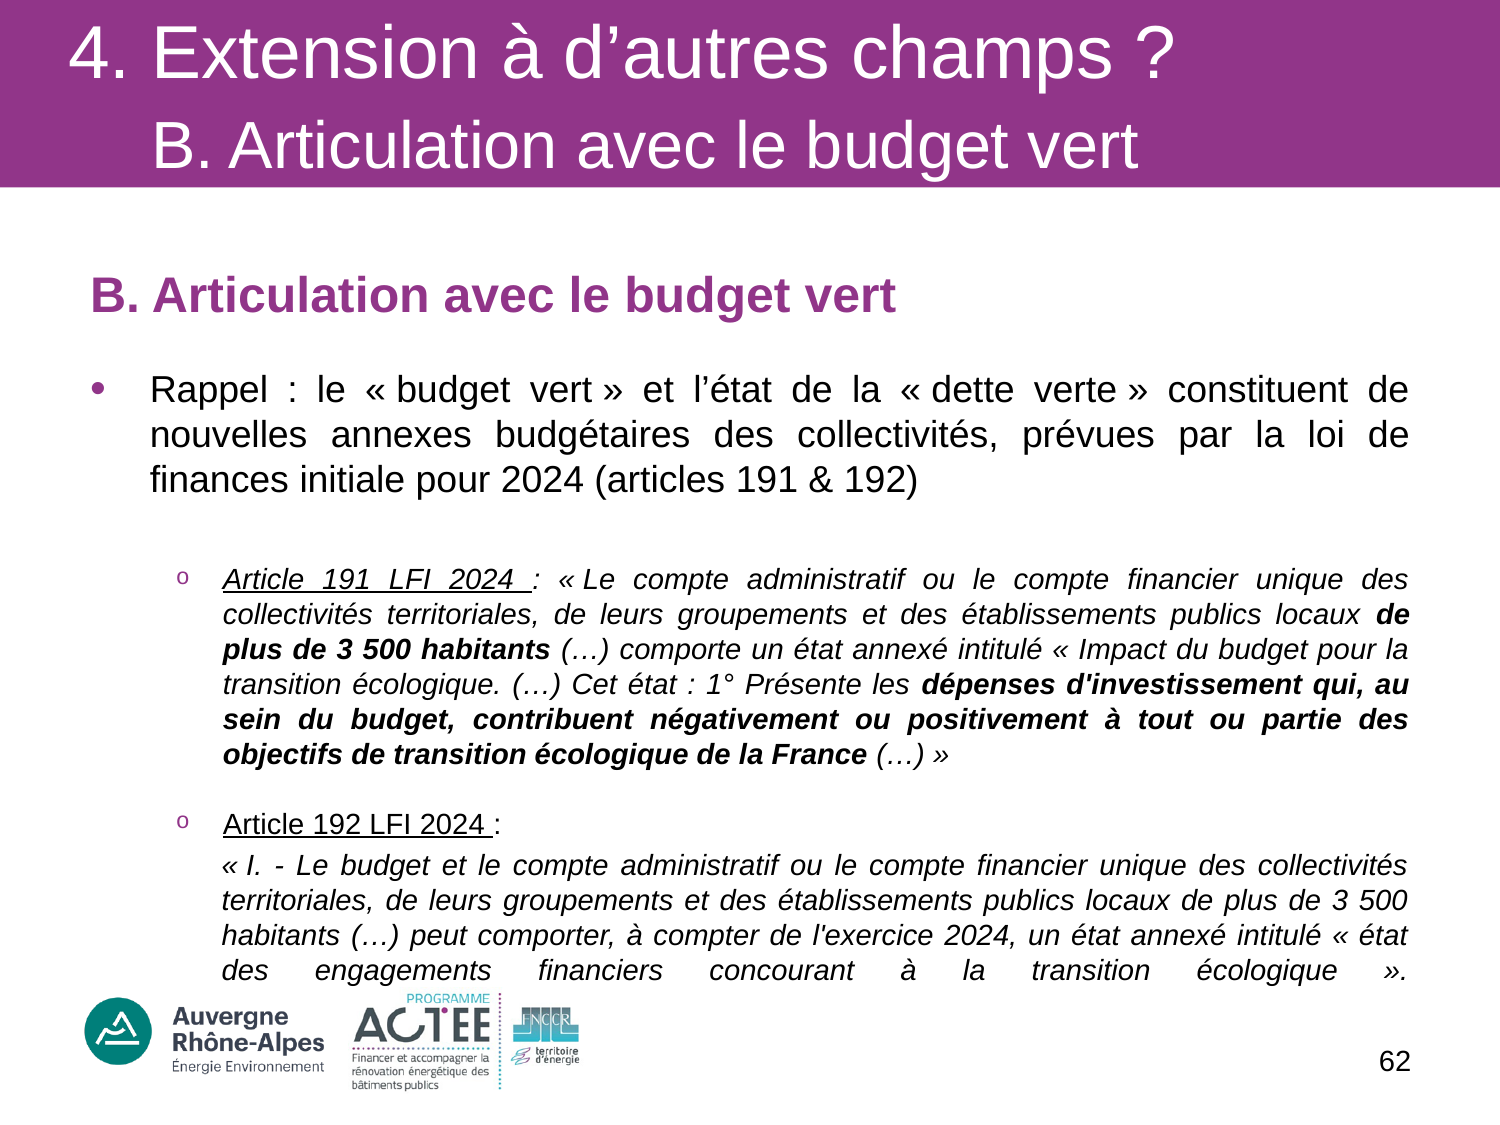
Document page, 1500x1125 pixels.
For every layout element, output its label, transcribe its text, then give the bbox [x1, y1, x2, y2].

title 4. Extension à d’autres champs ? B. Articulation avec le budget vert [52, 0, 1483, 188]
list B. Articulation avec le budget vert Rappel : le « budget vert » et l’état de la « dette verte » constituent de nouvelles annexes budgétaires des collectivités, prévues par la loi de finances initiale pour 2024 (articles 191 & 192) Article 191 LFI 2024 : « Le compte administratif ou le compte financier unique des collectivités territoriales, de leurs groupements et des établissements publics locaux de plus de 3 500 habitants (…) comporte un état annexé intitulé « Impact du budget pour la transition écologique. (…) Cet état : 1° Présente les dépenses d'investissement qui, au sein du budget, contribuent négativement ou positivement à tout ou partie des objectifs de transition écologique de la France (…) » Article 192 LFI 2024 : « I. - Le budget et le compte administratif ou le compte financier unique des collectivités territoriales, de leurs groupements et des établissements publics locaux de plus de 3 500 habitants (…) peut comporter, à compter de l'exercice 2024, un état annexé intitulé « état des engagements financiers concourant à la transition écologique ». [74, 255, 1426, 977]
picture [76, 987, 337, 1085]
picture [348, 987, 586, 1094]
